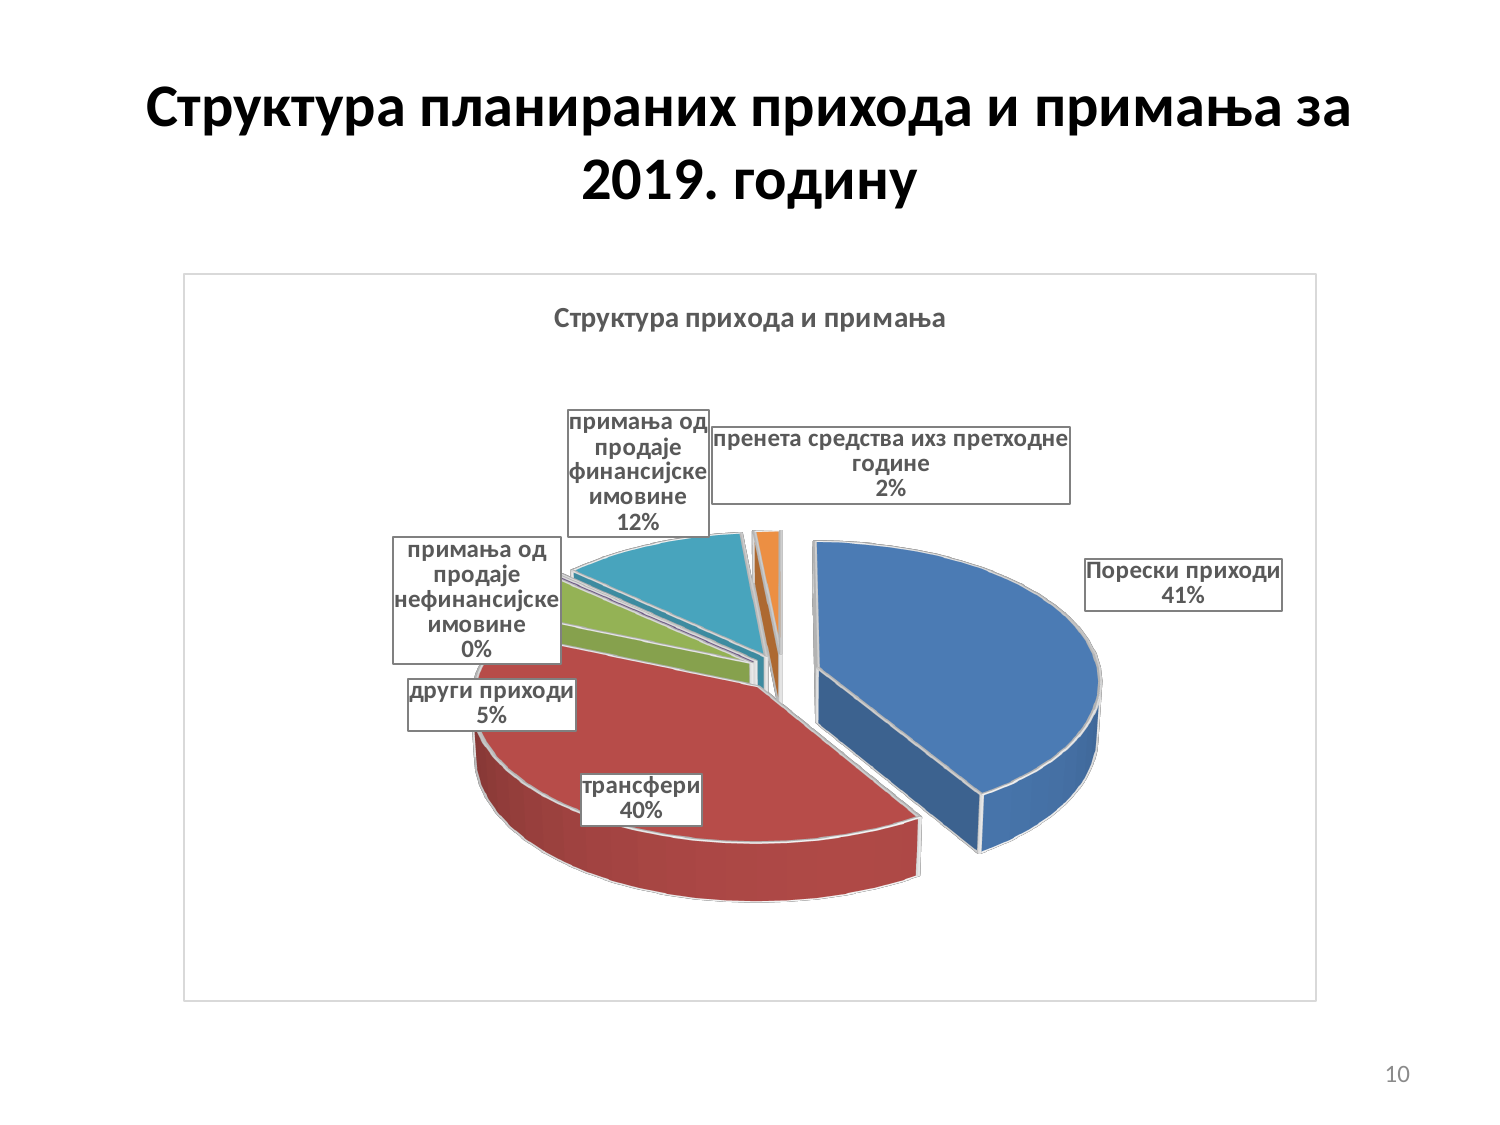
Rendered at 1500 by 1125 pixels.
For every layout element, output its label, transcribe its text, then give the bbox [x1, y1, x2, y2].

title Структура планираних прихода и примања за 2019. годину [75, 45, 1425, 233]
chart [182, 273, 1318, 1002]
slide_number 10 [1074, 1042, 1425, 1103]
